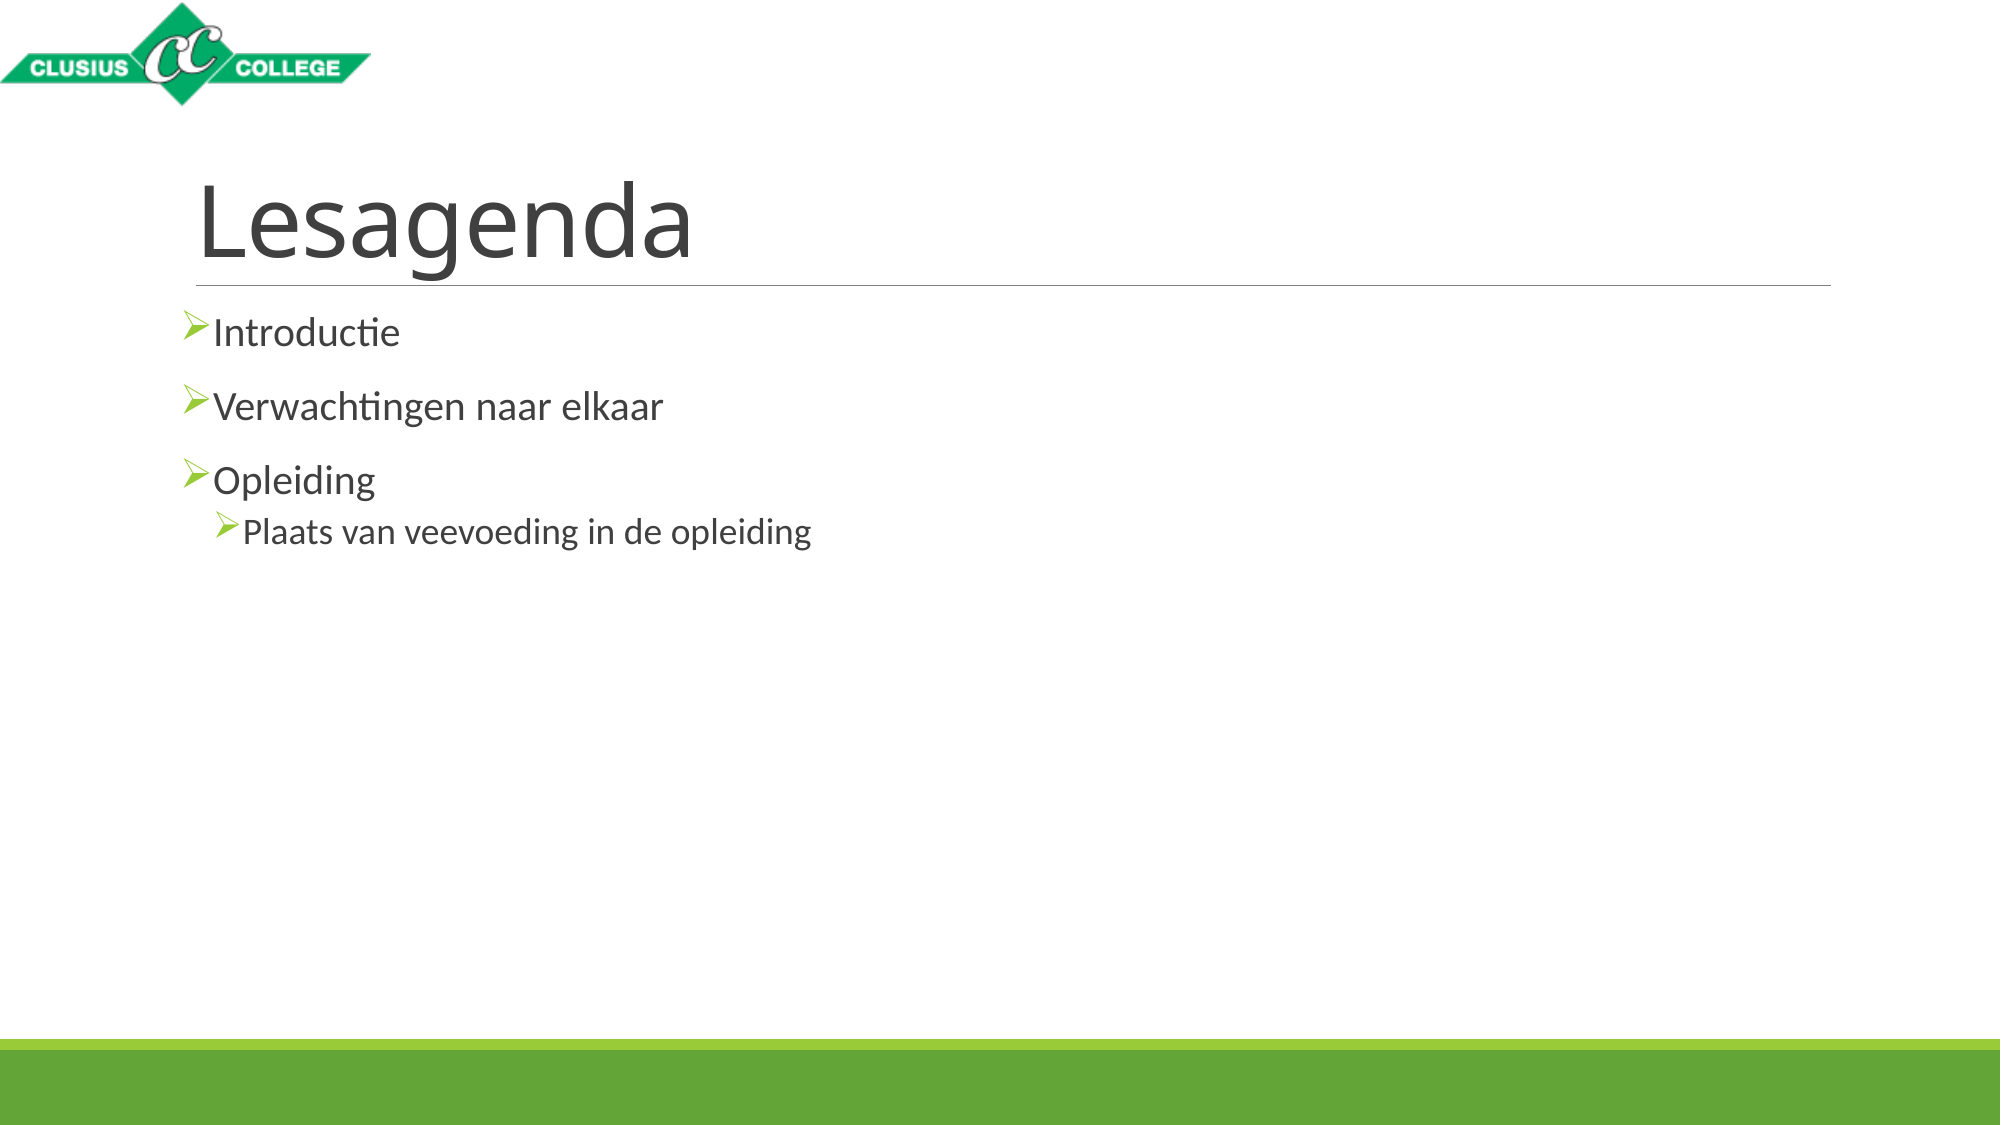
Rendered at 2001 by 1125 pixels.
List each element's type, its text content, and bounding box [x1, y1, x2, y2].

list Introductie Verwachtingen naar elkaar Opleiding Plaats van veevoeding in de opleiding [180, 302, 1830, 963]
title Lesagenda [180, 47, 1830, 285]
picture [0, 1, 371, 108]
